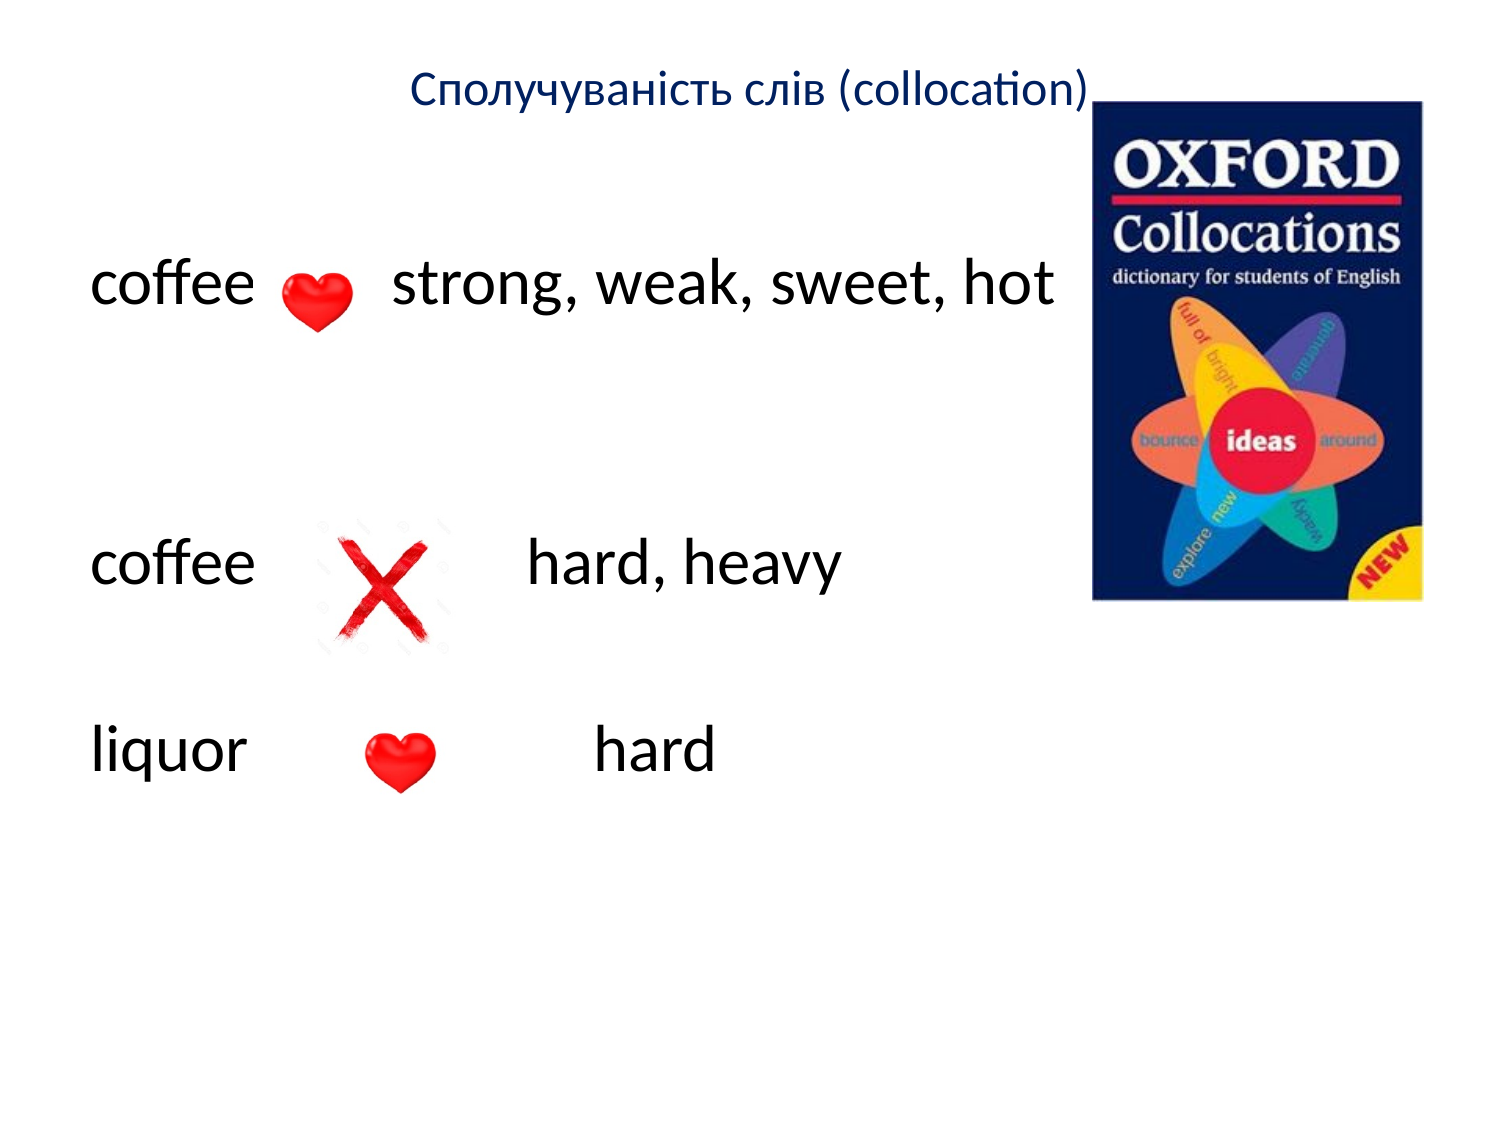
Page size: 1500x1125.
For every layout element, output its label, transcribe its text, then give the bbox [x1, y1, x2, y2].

list coffee strong, weak, sweet, hot coffee hard, heavy liquor hard [75, 137, 1425, 1005]
picture [312, 514, 456, 658]
picture [1092, 101, 1425, 603]
title Сполучуваність слів (collocation) [75, 45, 1425, 126]
picture [253, 266, 381, 339]
picture [336, 727, 463, 799]
